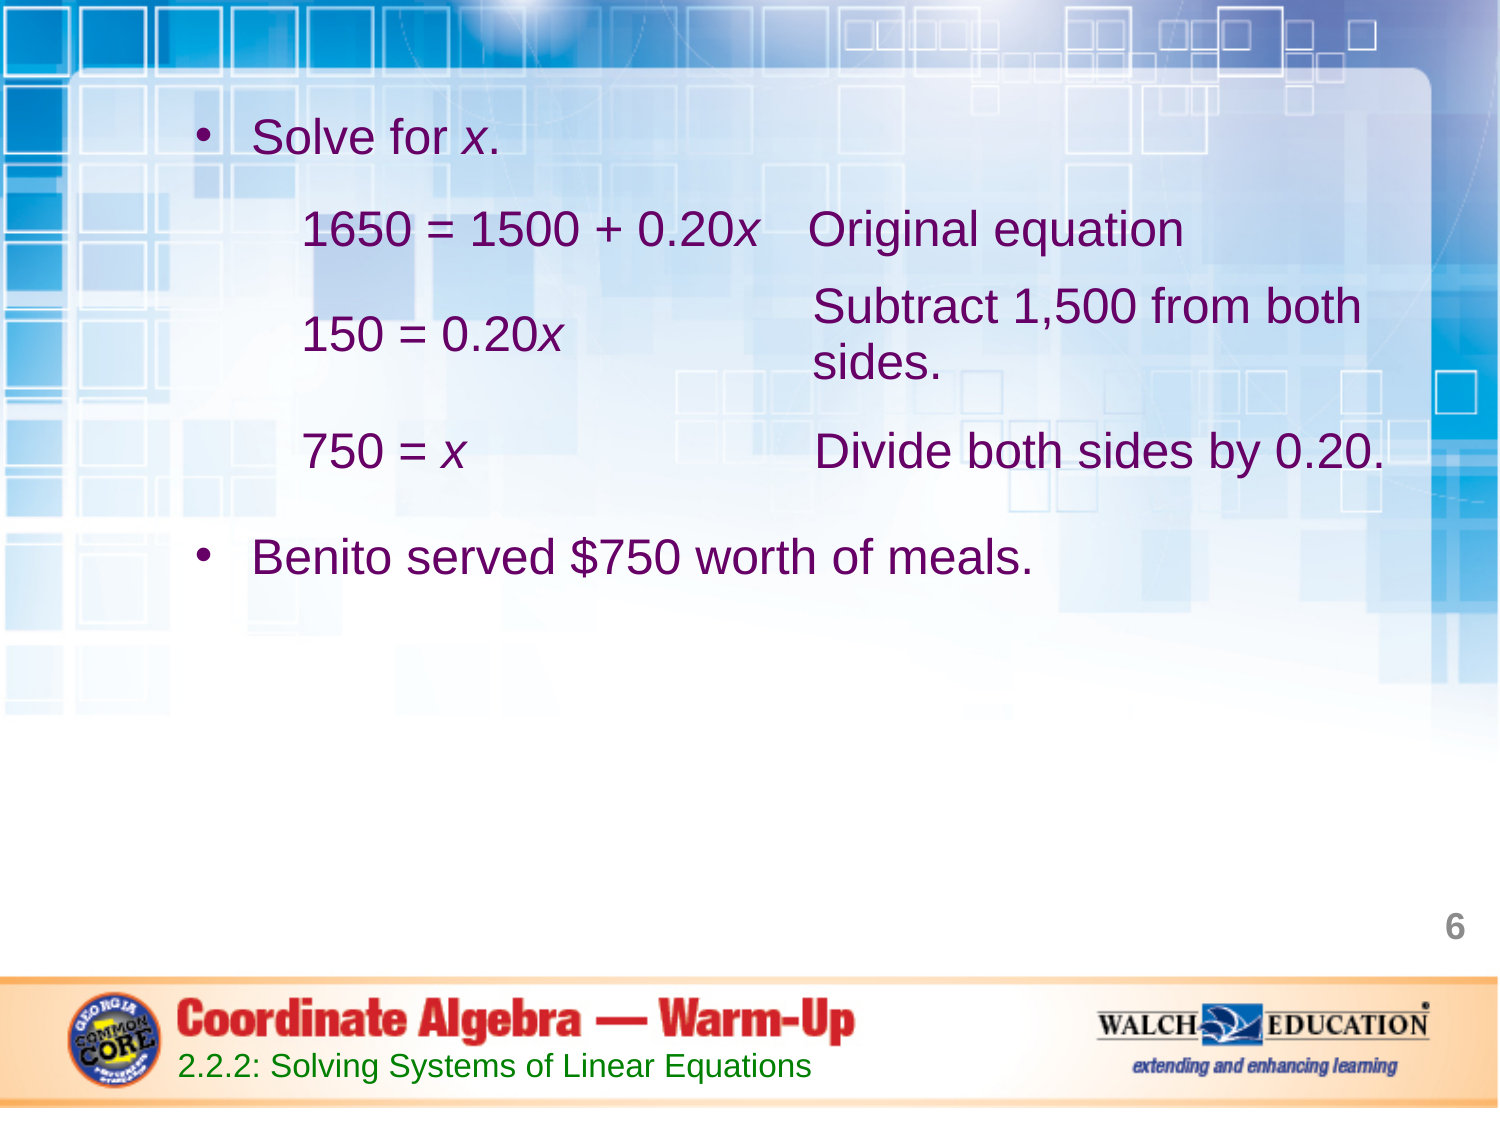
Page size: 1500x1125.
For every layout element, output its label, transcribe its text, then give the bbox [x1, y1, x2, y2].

table_header 1650 = 1500 + 0.20x [286, 188, 793, 271]
subtitle Solve for x. Benito served $750 worth of meals. [104, 96, 1394, 917]
slide_number 6 [1361, 901, 1481, 949]
table_header Divide both sides by 0.20. [799, 409, 1413, 492]
table_header 150 = 0.20x [286, 271, 797, 397]
list 2.2.2: Solving Systems of Linear Equations [162, 1036, 1070, 1080]
table_header Subtract 1,500 from both sides. [797, 271, 1413, 397]
table_header Original equation [793, 188, 1413, 271]
picture [0, 0, 1500, 1108]
table_header 750 = x [286, 409, 799, 492]
